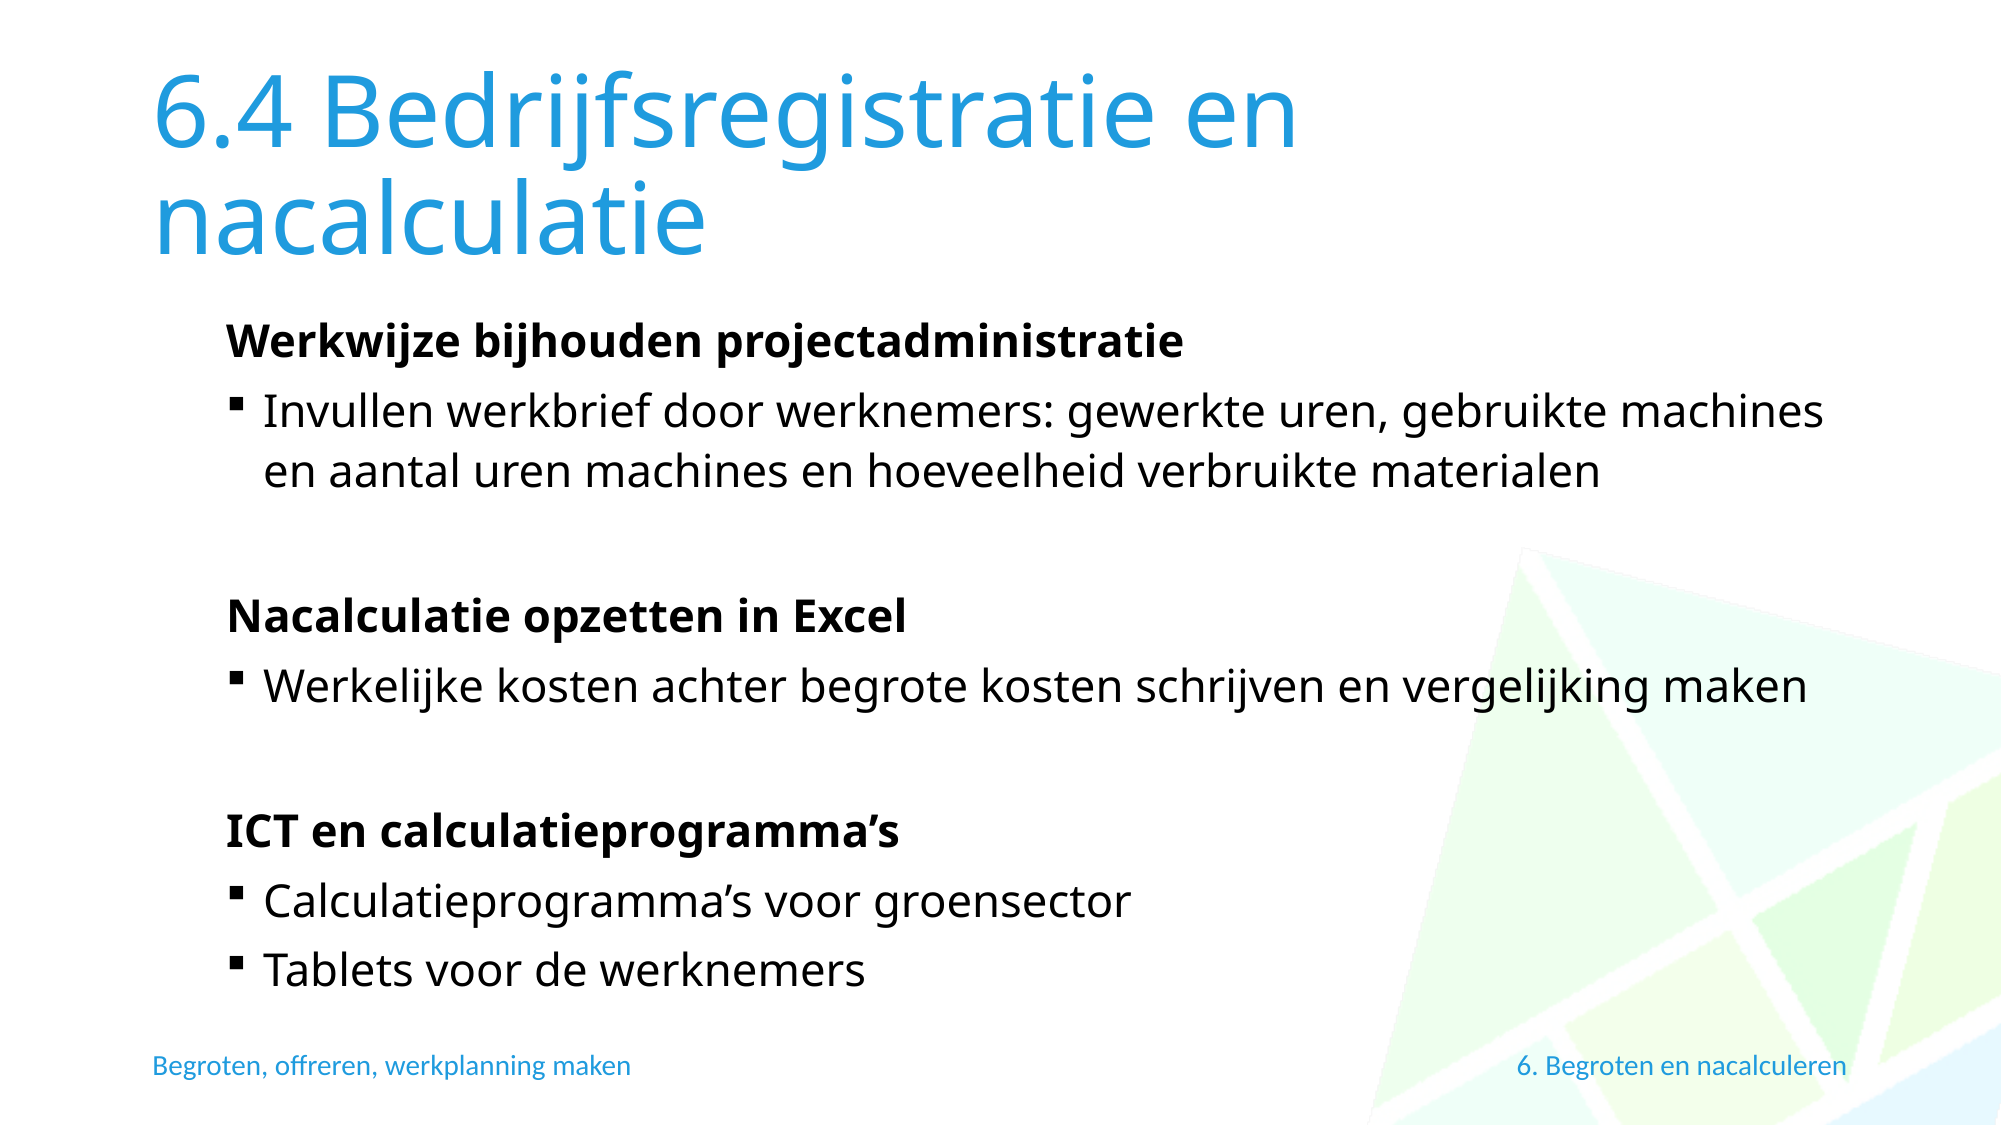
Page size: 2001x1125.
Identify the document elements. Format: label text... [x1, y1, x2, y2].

list 6. Begroten en nacalculeren [1412, 1042, 1863, 1103]
list Werkwijze bijhouden projectadministratie Invullen werkbrief door werknemers: gewerkte uren, gebruikte machines en aantal uren machines en hoeveelheid verbruikte materialen Nacalculatie opzetten in Excel Werkelijke kosten achter begrote kosten schrijven en vergelijking maken ICT en calculatieprogramma’s Calculatieprogramma’s voor groensector Tablets voor de werknemers [137, 299, 1863, 1014]
title 6.4 Bedrijfsregistratie en nacalculatie [137, 59, 1863, 278]
list Begroten, offreren, werkplanning maken [137, 1042, 658, 1087]
